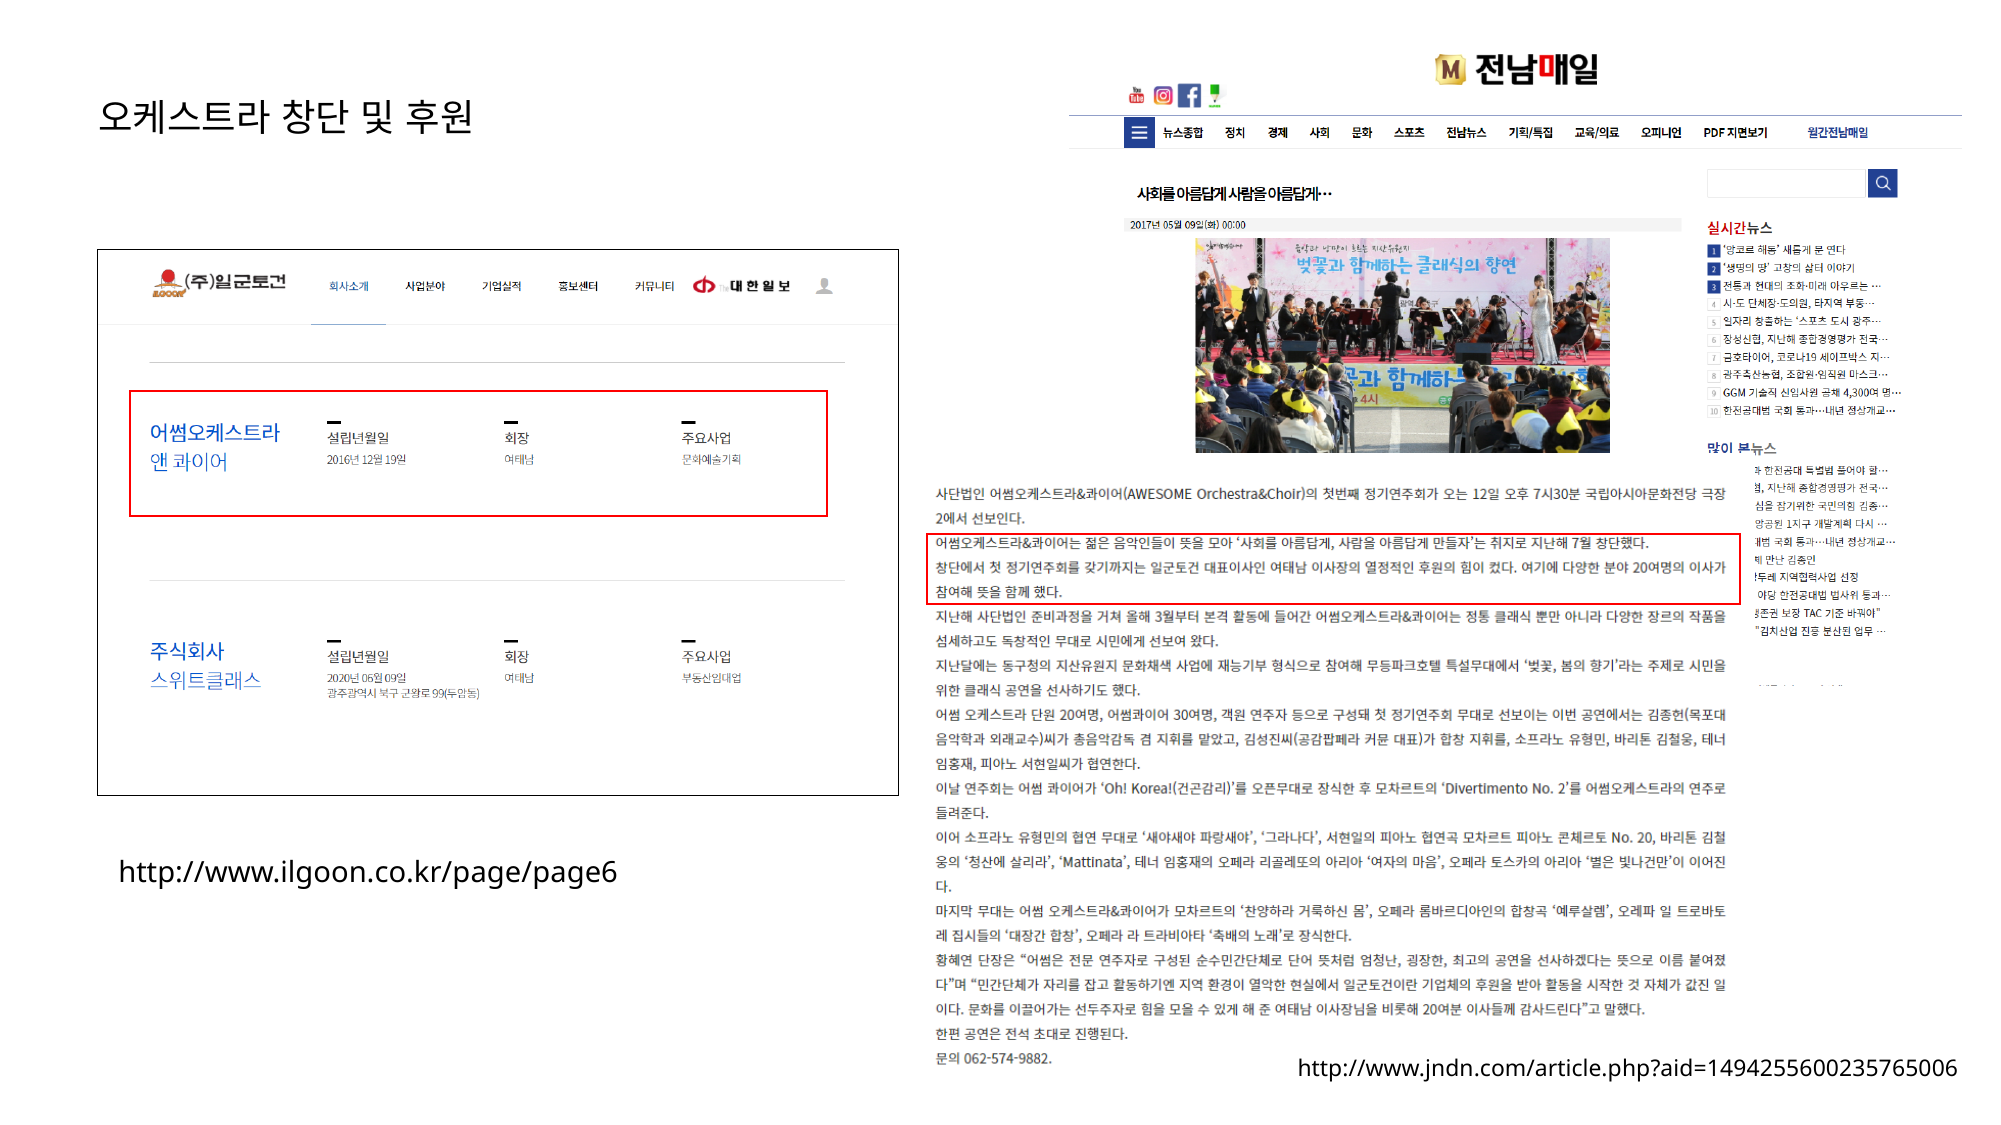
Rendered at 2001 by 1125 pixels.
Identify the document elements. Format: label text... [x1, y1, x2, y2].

text_box http://www.jndn.com/article.php?aid=1494255600235765006 [1282, 1046, 1974, 1089]
picture [97, 35, 1962, 1085]
text_box 오케스트라 창단 및 후원 [83, 86, 791, 147]
text_box http://www.ilgoon.co.kr/page/page6 [103, 845, 634, 896]
